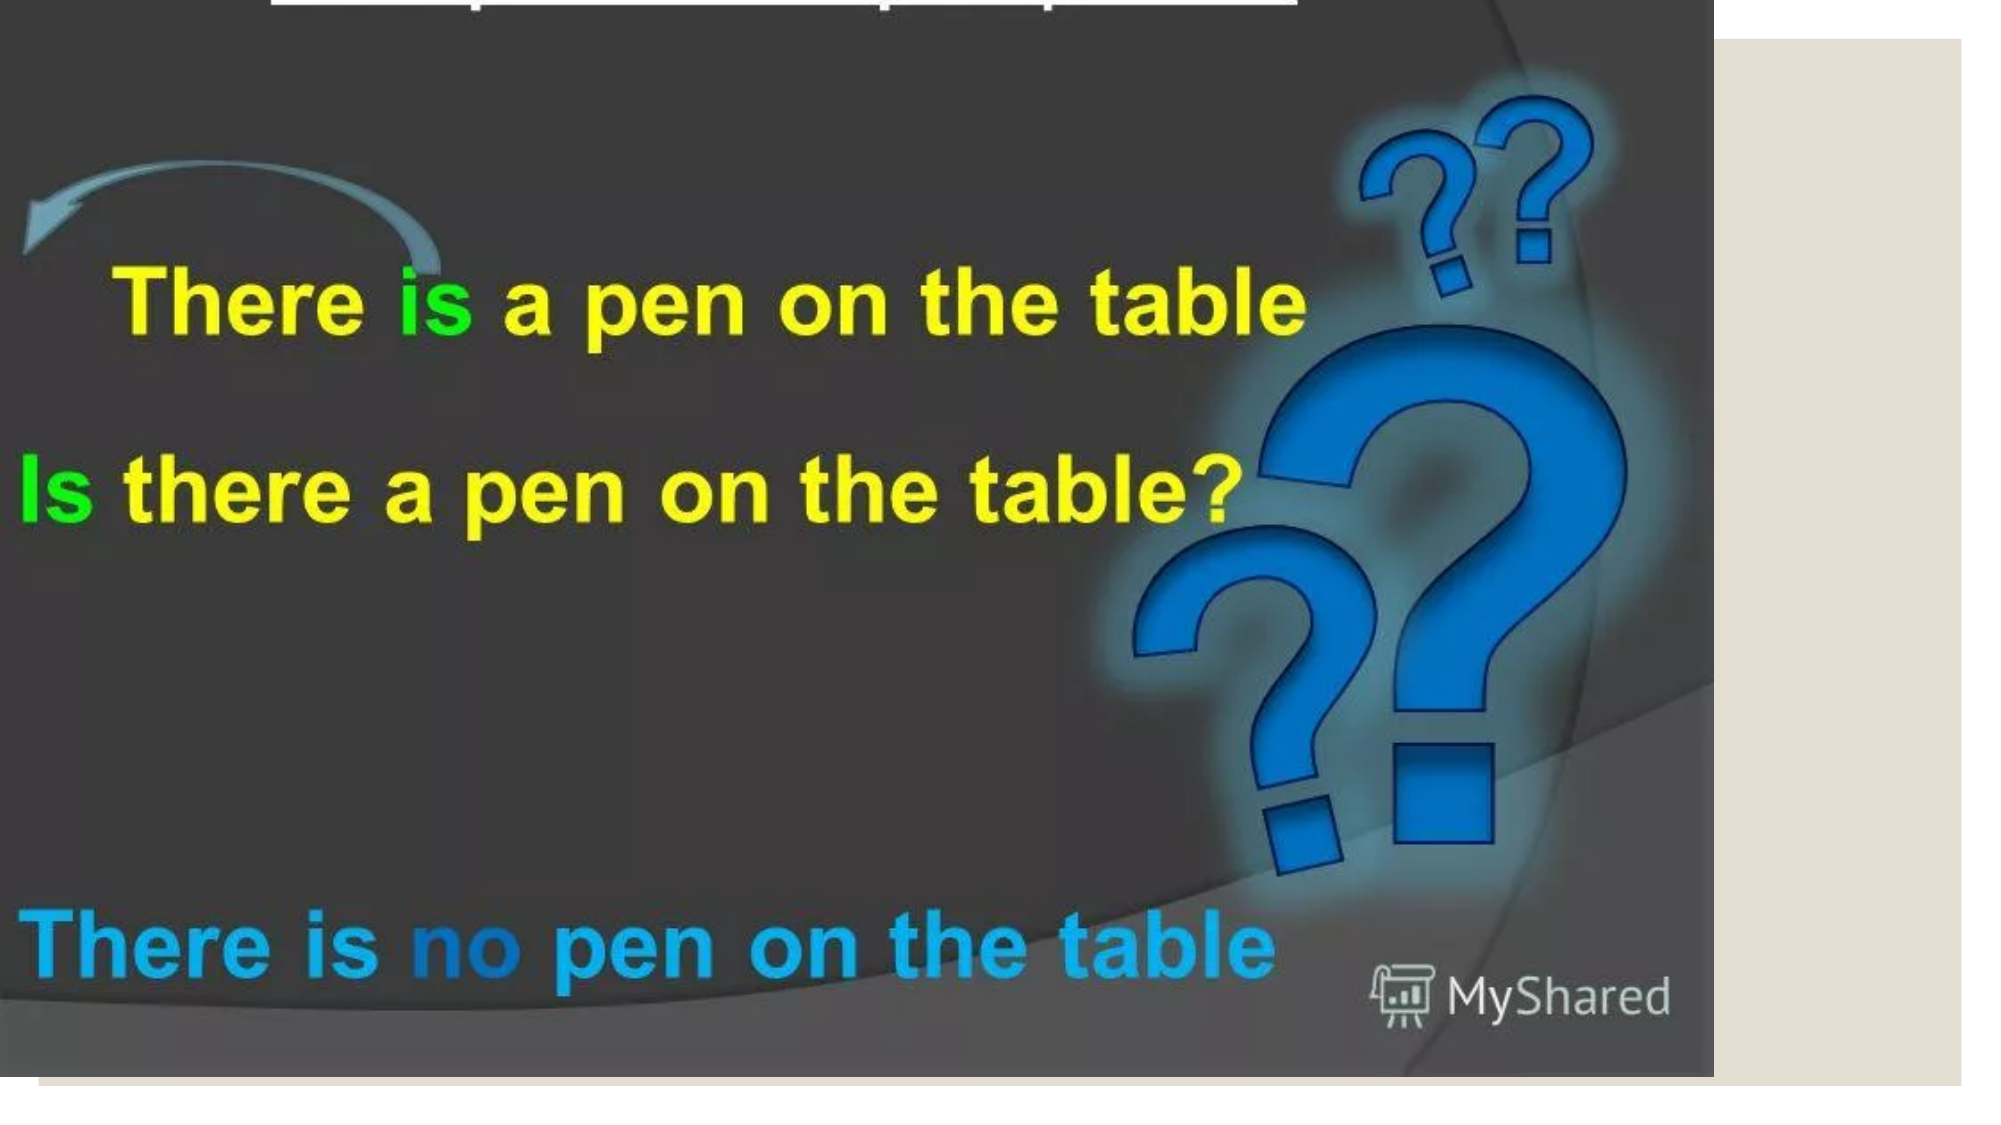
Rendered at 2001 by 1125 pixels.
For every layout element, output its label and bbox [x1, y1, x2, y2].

list [0, 0, 1714, 1077]
